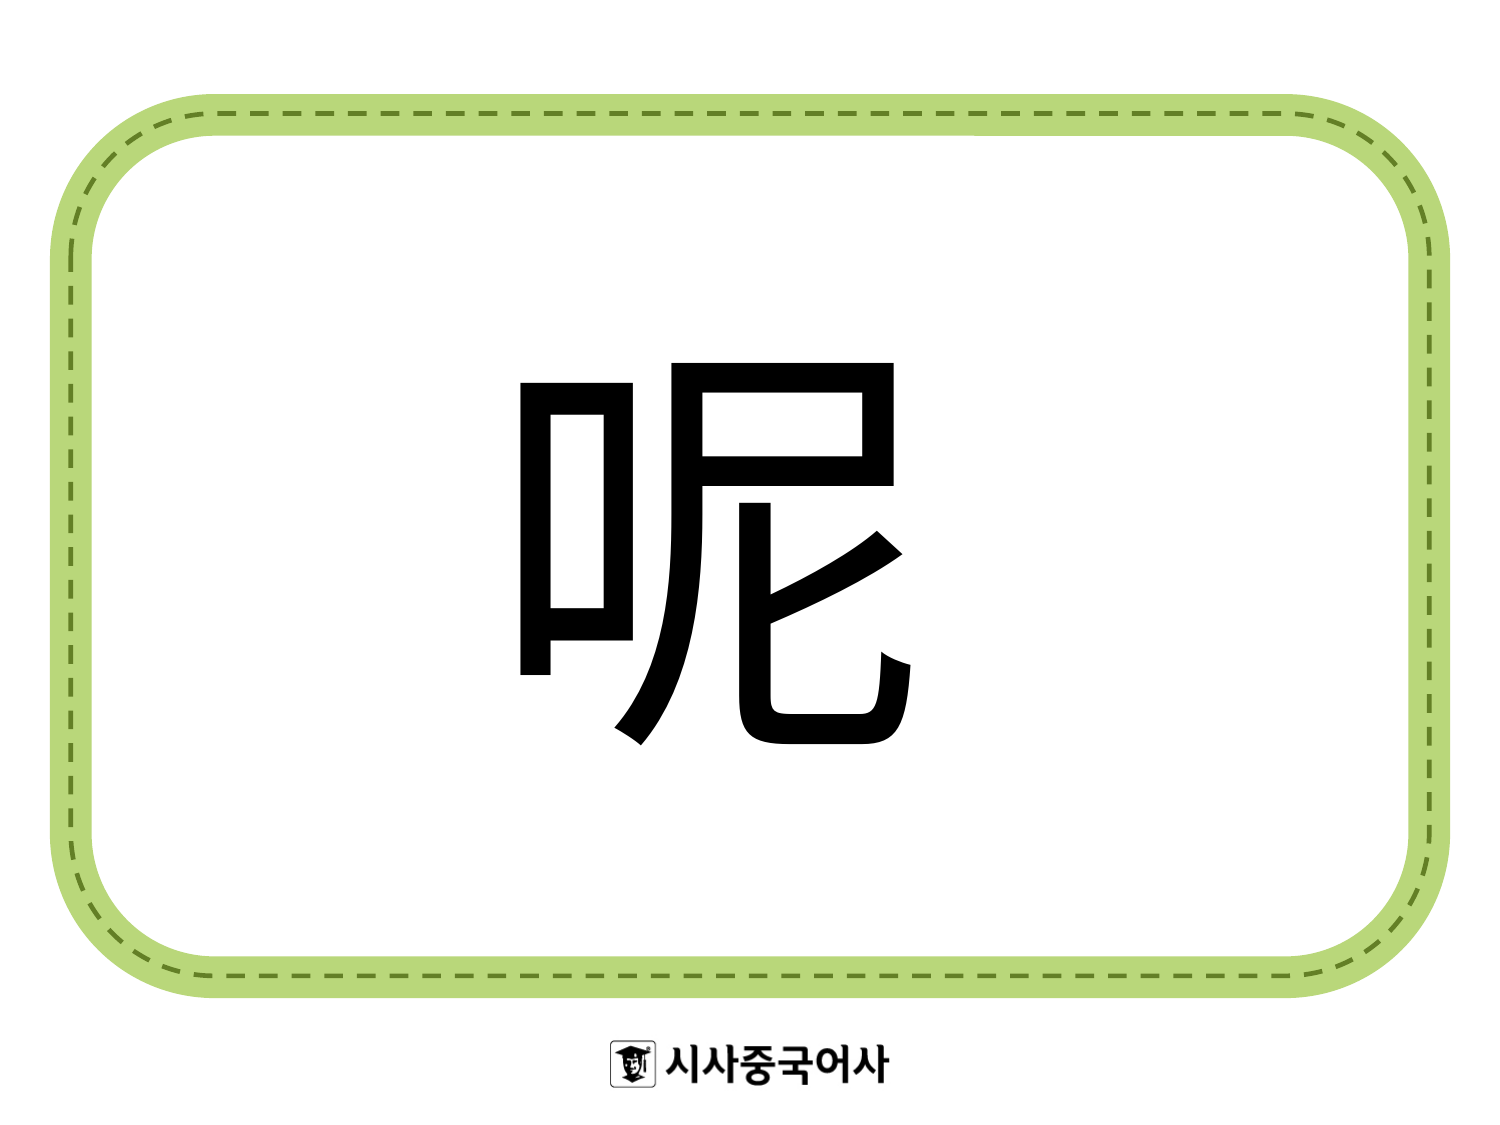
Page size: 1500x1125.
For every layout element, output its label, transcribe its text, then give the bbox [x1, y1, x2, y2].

text_box 呢 [145, 189, 1354, 853]
picture [602, 1034, 898, 1094]
